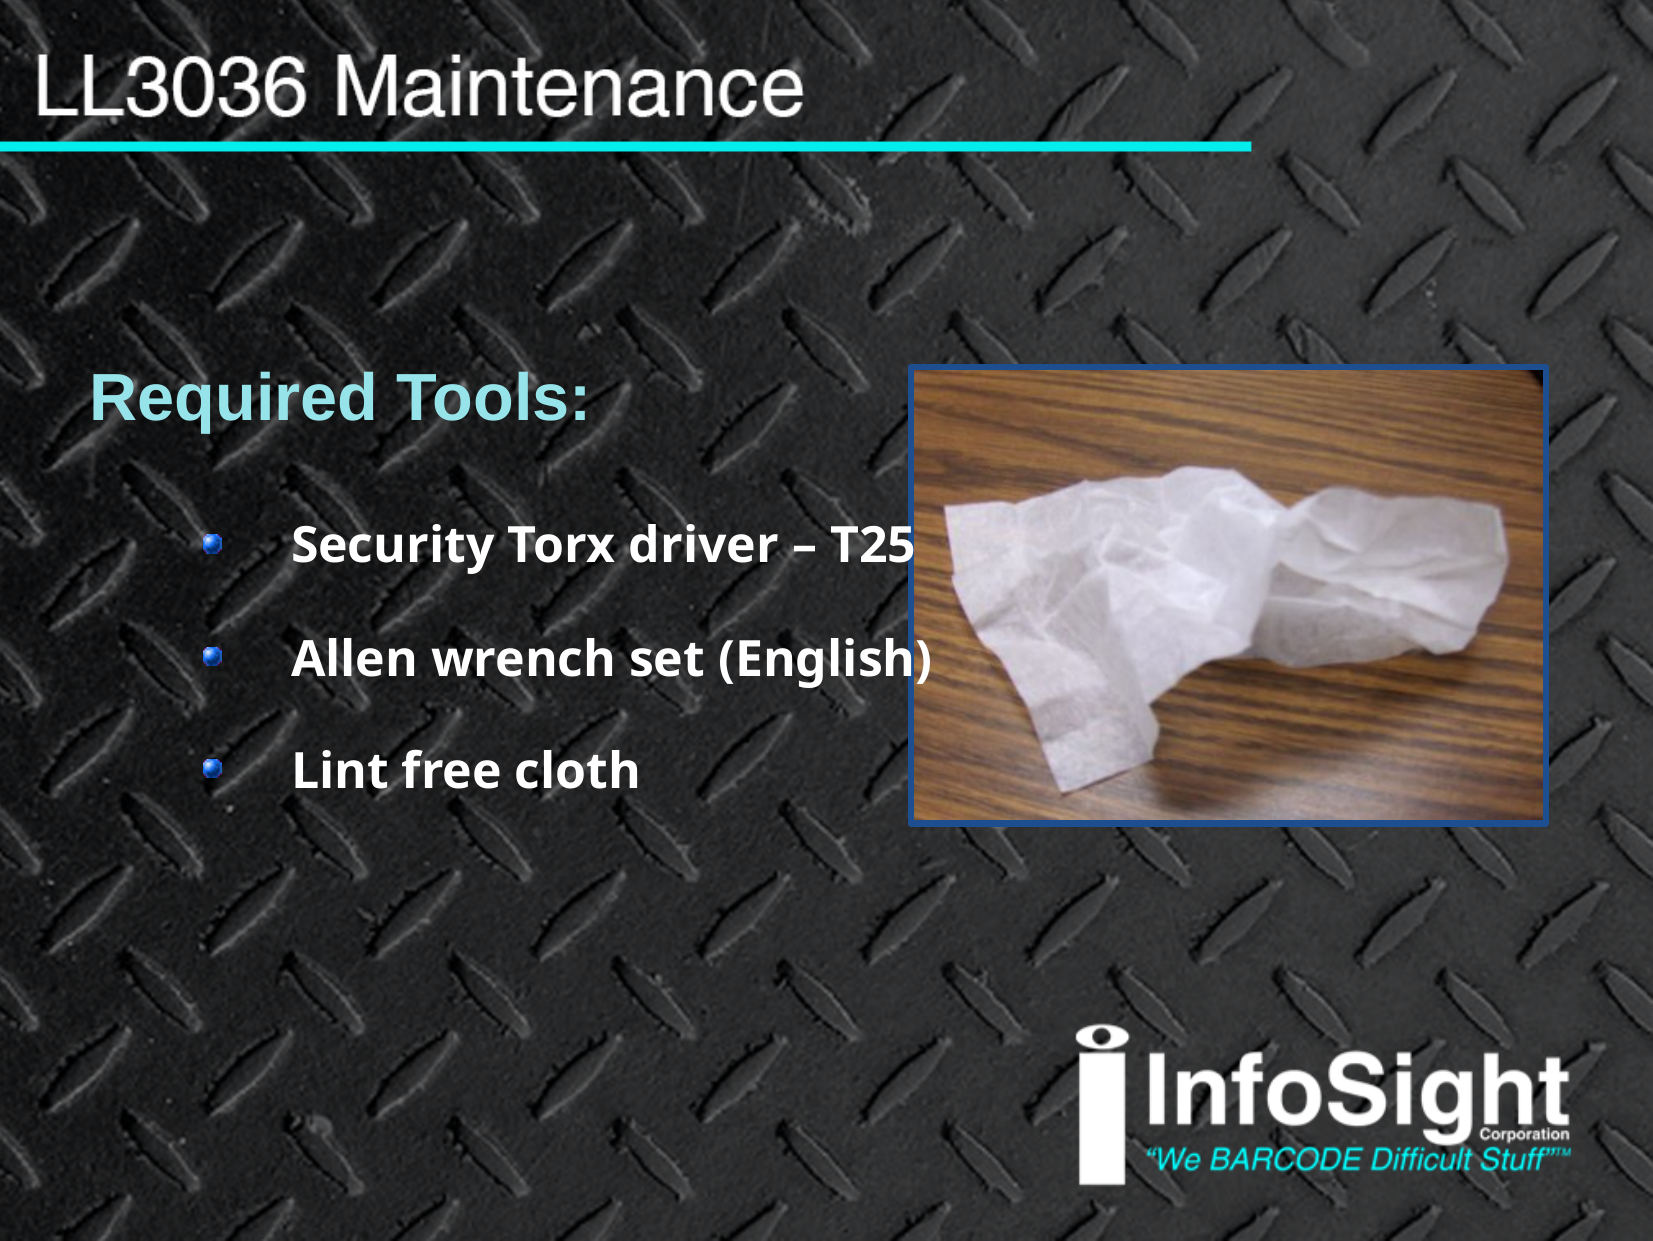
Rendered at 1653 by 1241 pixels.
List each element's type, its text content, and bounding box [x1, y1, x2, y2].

text_box Security Torx driver – T25 Allen wrench set (English) Lint free cloth [188, 507, 908, 571]
picture [0, 0, 1653, 1241]
text_box Required Tools: [75, 350, 1088, 413]
